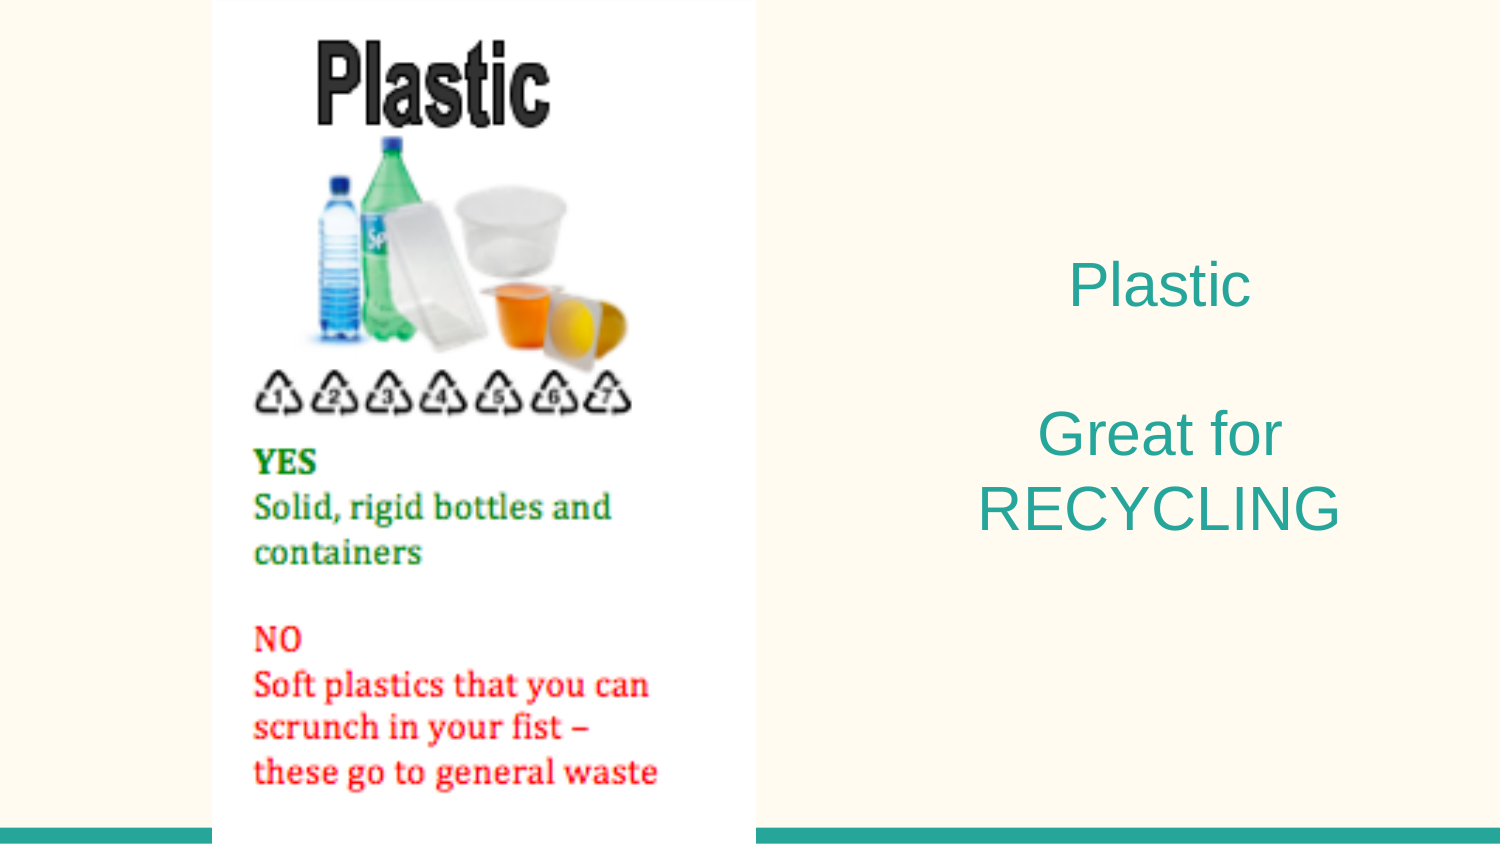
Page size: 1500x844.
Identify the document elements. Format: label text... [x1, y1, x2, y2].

picture [212, 0, 756, 844]
text_box Plastic Great for RECYCLING [885, 228, 1436, 588]
